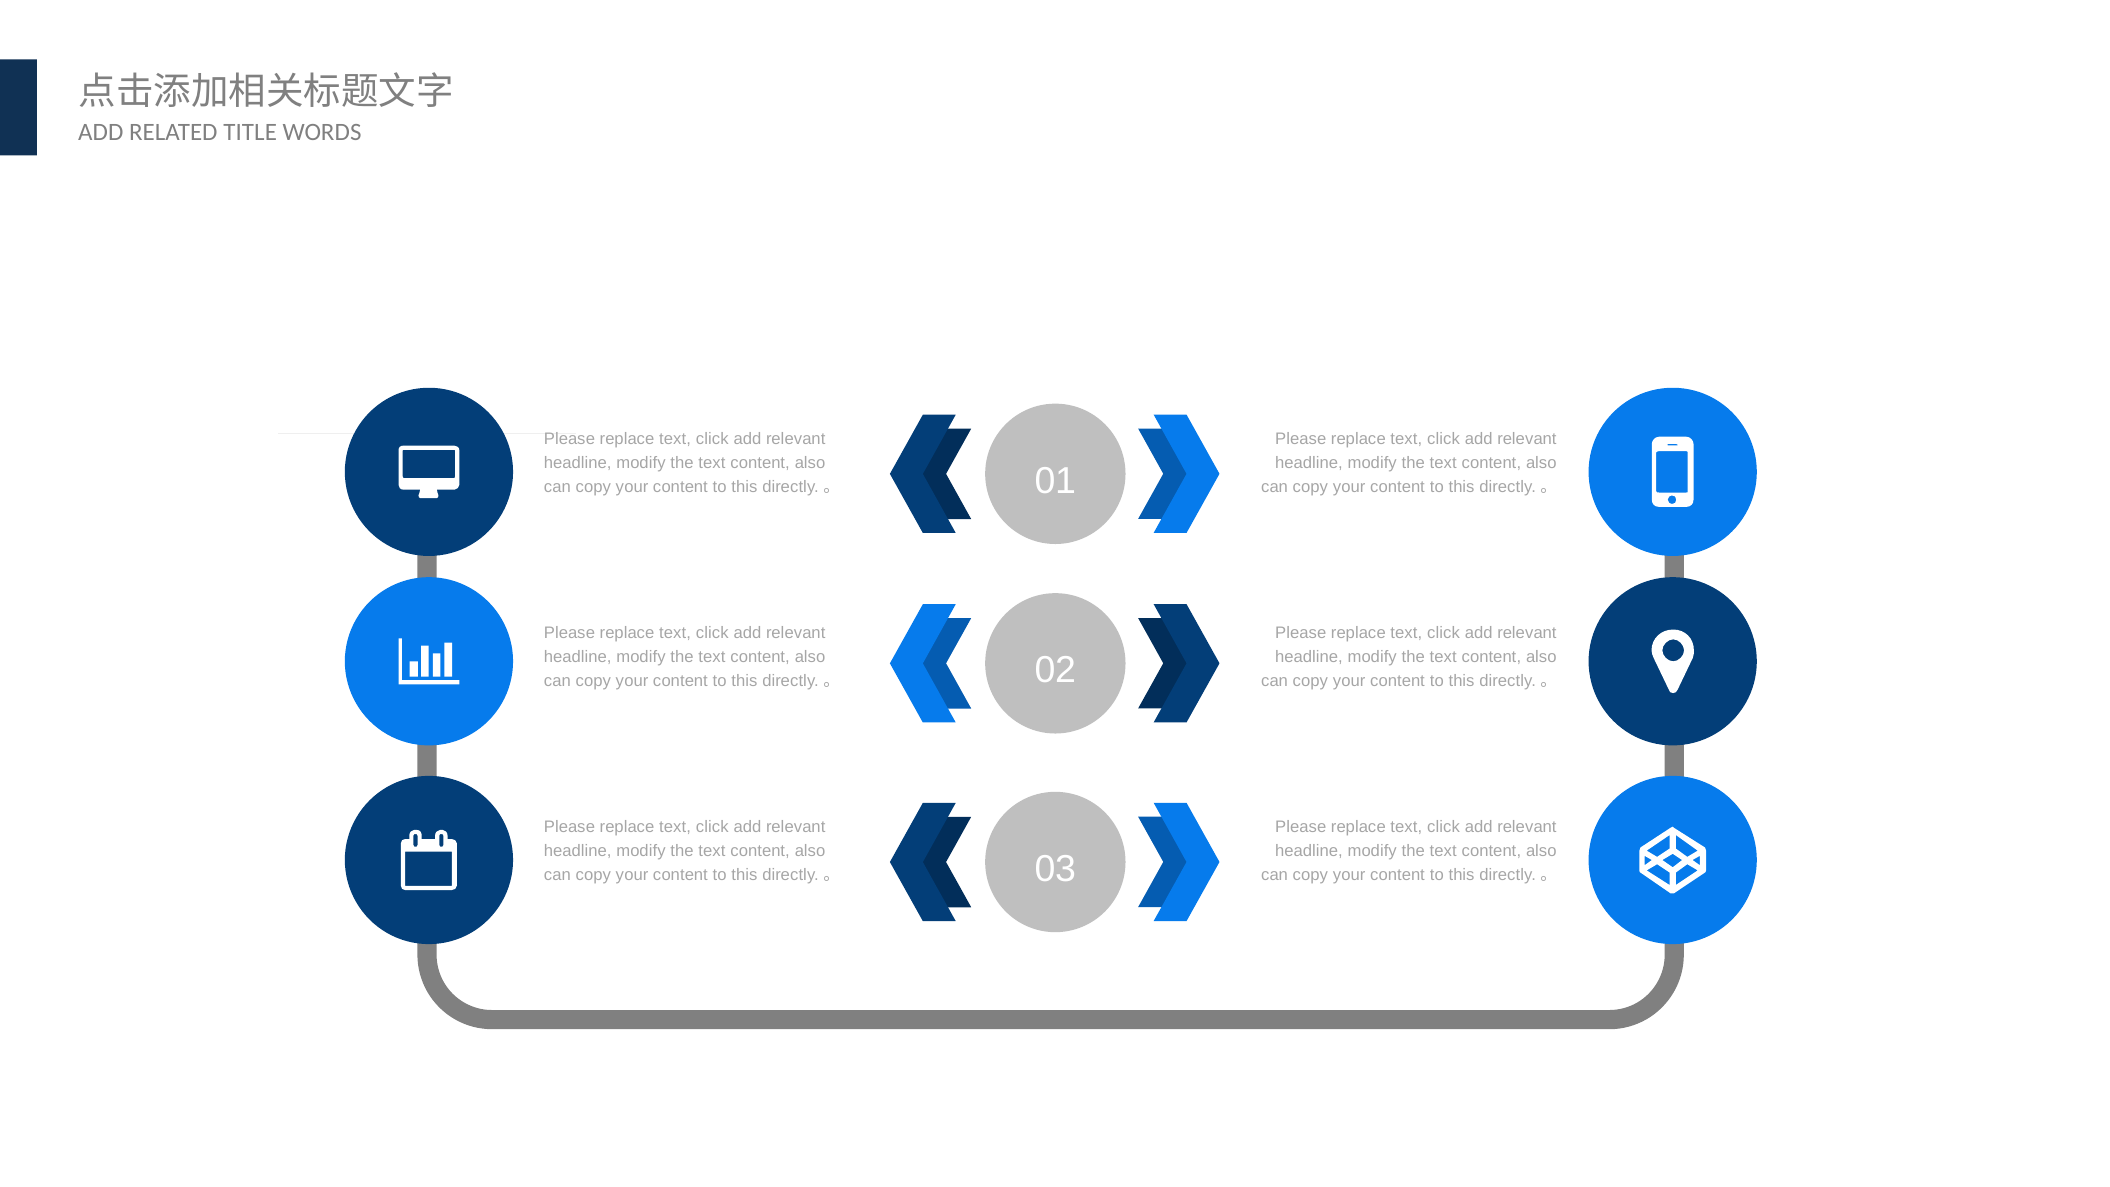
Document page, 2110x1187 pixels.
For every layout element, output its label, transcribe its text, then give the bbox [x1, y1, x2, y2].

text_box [1588, 387, 1757, 556]
text_box Please replace text, click add relevant headline, modify the text content, also can copy your content to this directly.。 [1253, 424, 1558, 496]
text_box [1138, 414, 1220, 533]
text_box [1664, 556, 1684, 577]
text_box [1138, 604, 1220, 723]
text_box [344, 577, 514, 746]
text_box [344, 775, 514, 945]
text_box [889, 604, 972, 723]
text_box Please replace text, click add relevant headline, modify the text content, also can copy your content to this directly.。 [1253, 618, 1558, 691]
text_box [1588, 577, 1757, 746]
text_box [417, 746, 437, 775]
text_box 点击添加相关标题文字 [62, 59, 470, 121]
text_box [417, 945, 1684, 1030]
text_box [344, 387, 514, 556]
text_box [889, 802, 972, 922]
text_box ADD RELATED TITLE WORDS [62, 107, 379, 154]
text_box Please replace text, click add relevant headline, modify the text content, also can copy your content to this directly.。 [543, 424, 857, 496]
text_box 03 [984, 790, 1127, 934]
text_box Please replace text, click add relevant headline, modify the text content, also can copy your content to this directly.。 [543, 618, 857, 691]
text_box [1664, 746, 1684, 775]
text_box 02 [984, 592, 1127, 735]
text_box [889, 414, 972, 533]
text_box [1588, 775, 1757, 945]
text_box [417, 556, 437, 577]
text_box Please replace text, click add relevant headline, modify the text content, also can copy your content to this directly.。 [543, 812, 857, 885]
text_box 01 [984, 402, 1127, 546]
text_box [1138, 802, 1220, 922]
text_box Please replace text, click add relevant headline, modify the text content, also can copy your content to this directly.。 [1253, 812, 1558, 885]
